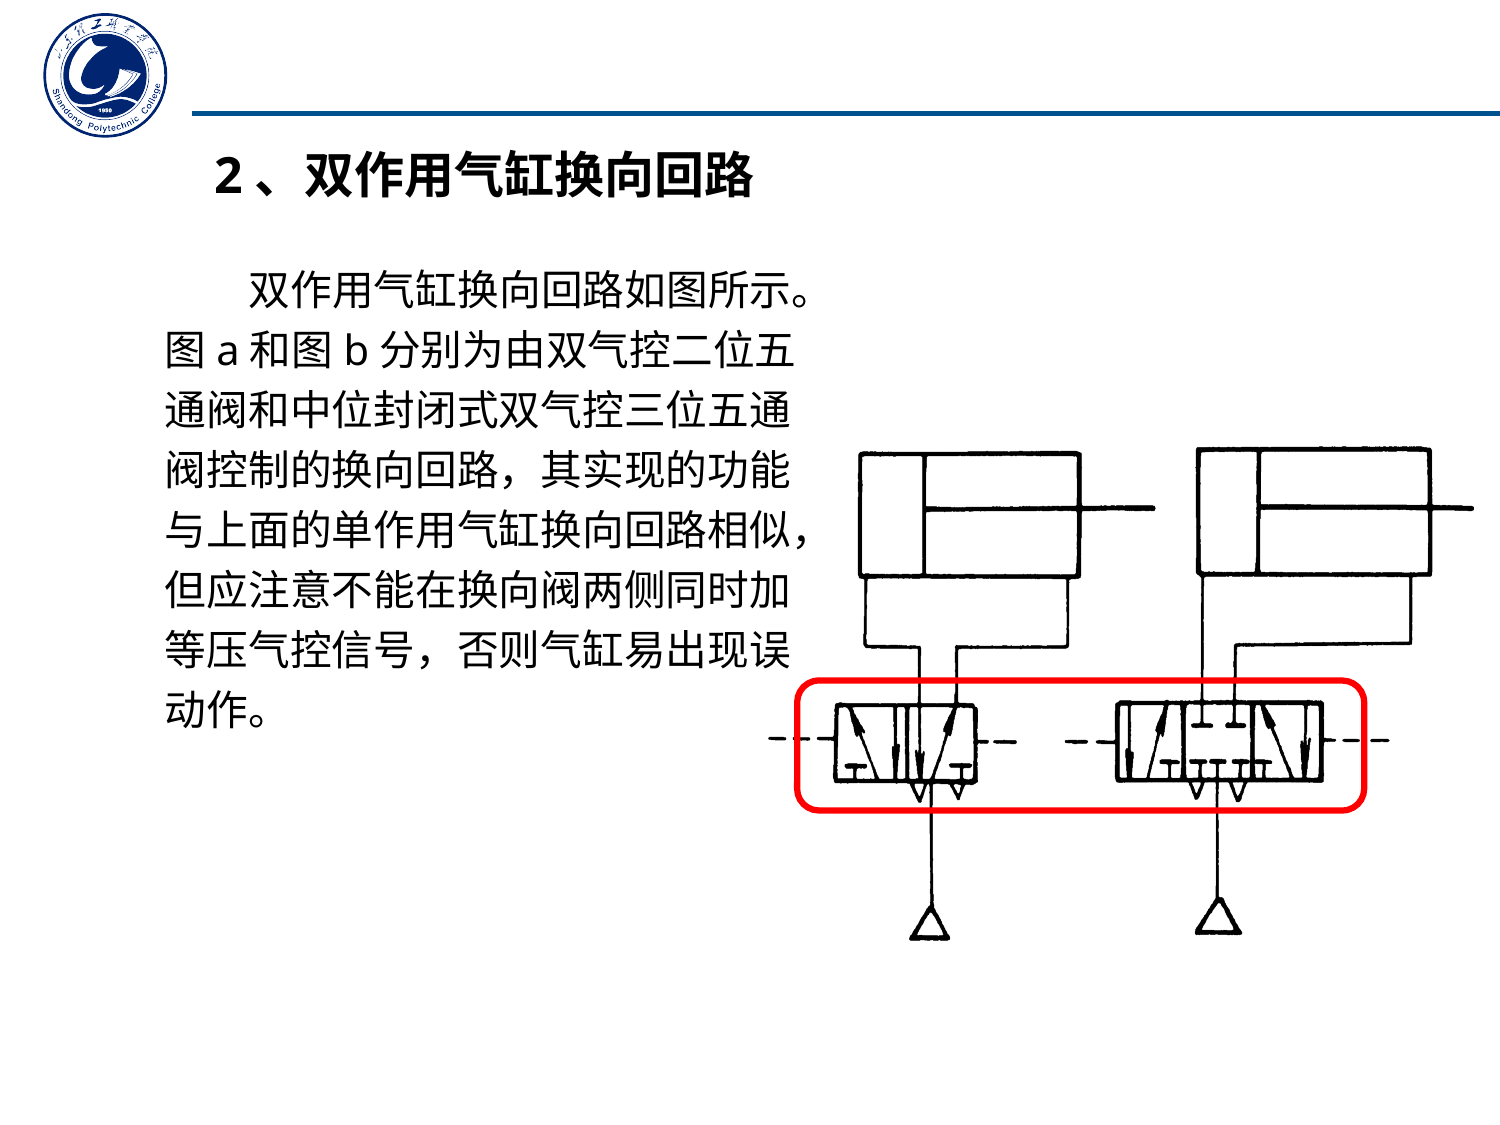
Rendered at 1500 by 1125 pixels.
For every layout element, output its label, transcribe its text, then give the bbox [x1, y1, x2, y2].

picture [43, 7, 174, 138]
text_box 2、双作用气缸换向回路 [199, 136, 1299, 211]
picture [764, 441, 1483, 945]
text_box 双作用气缸换向回路如图所示。图a和图b分别为由双气控二位五通阀和中位封闭式双气控三位五通阀控制的换向回路，其实现的功能与上面的单作用气缸换向回路相似，但应注意不能在换向阀两侧同时加等压气控信号，否则气缸易出现误动作。 [150, 246, 832, 742]
